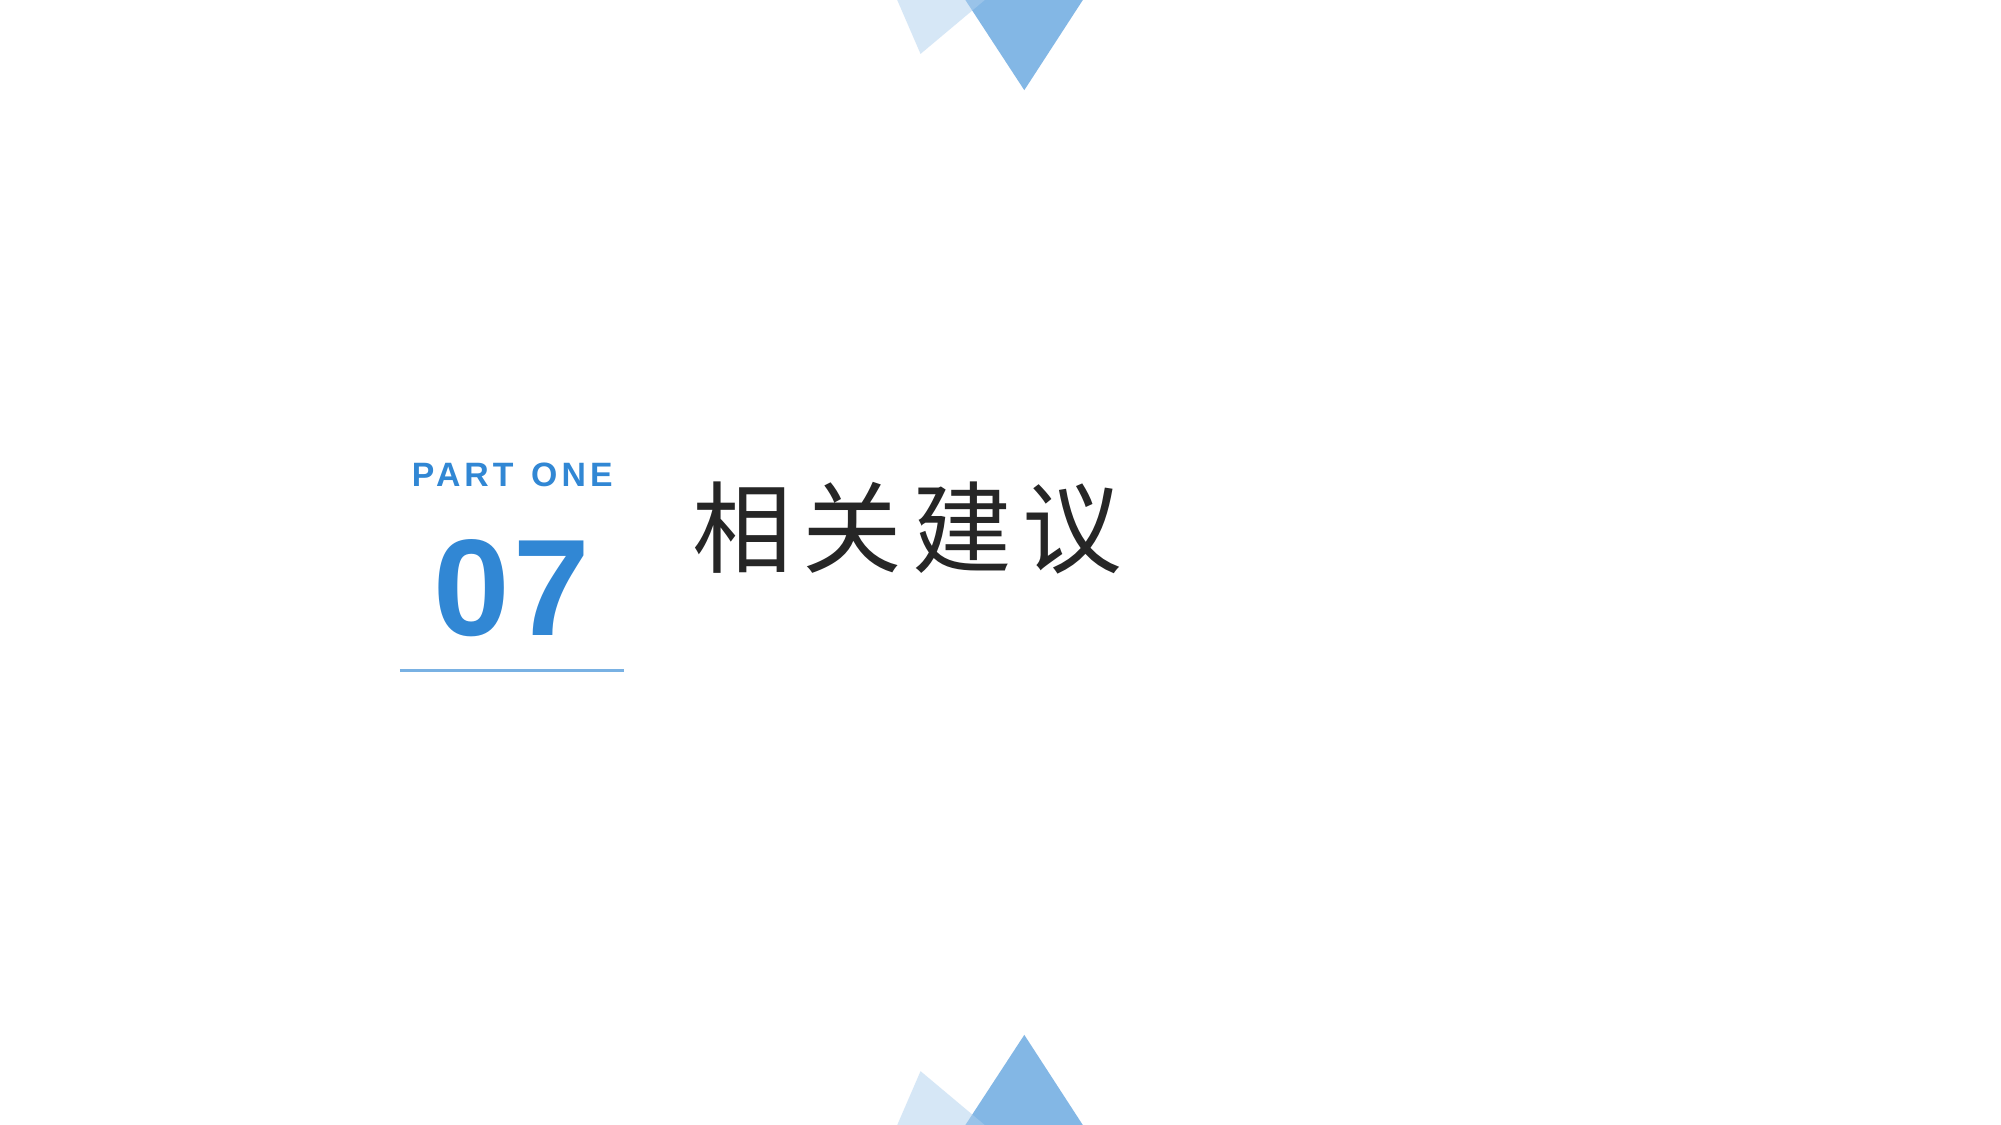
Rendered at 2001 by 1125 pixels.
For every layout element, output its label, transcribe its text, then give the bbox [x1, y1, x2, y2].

text_box PART ONE [376, 444, 649, 501]
title 相关建议 [677, 456, 1624, 594]
text_box 07 [376, 501, 649, 671]
